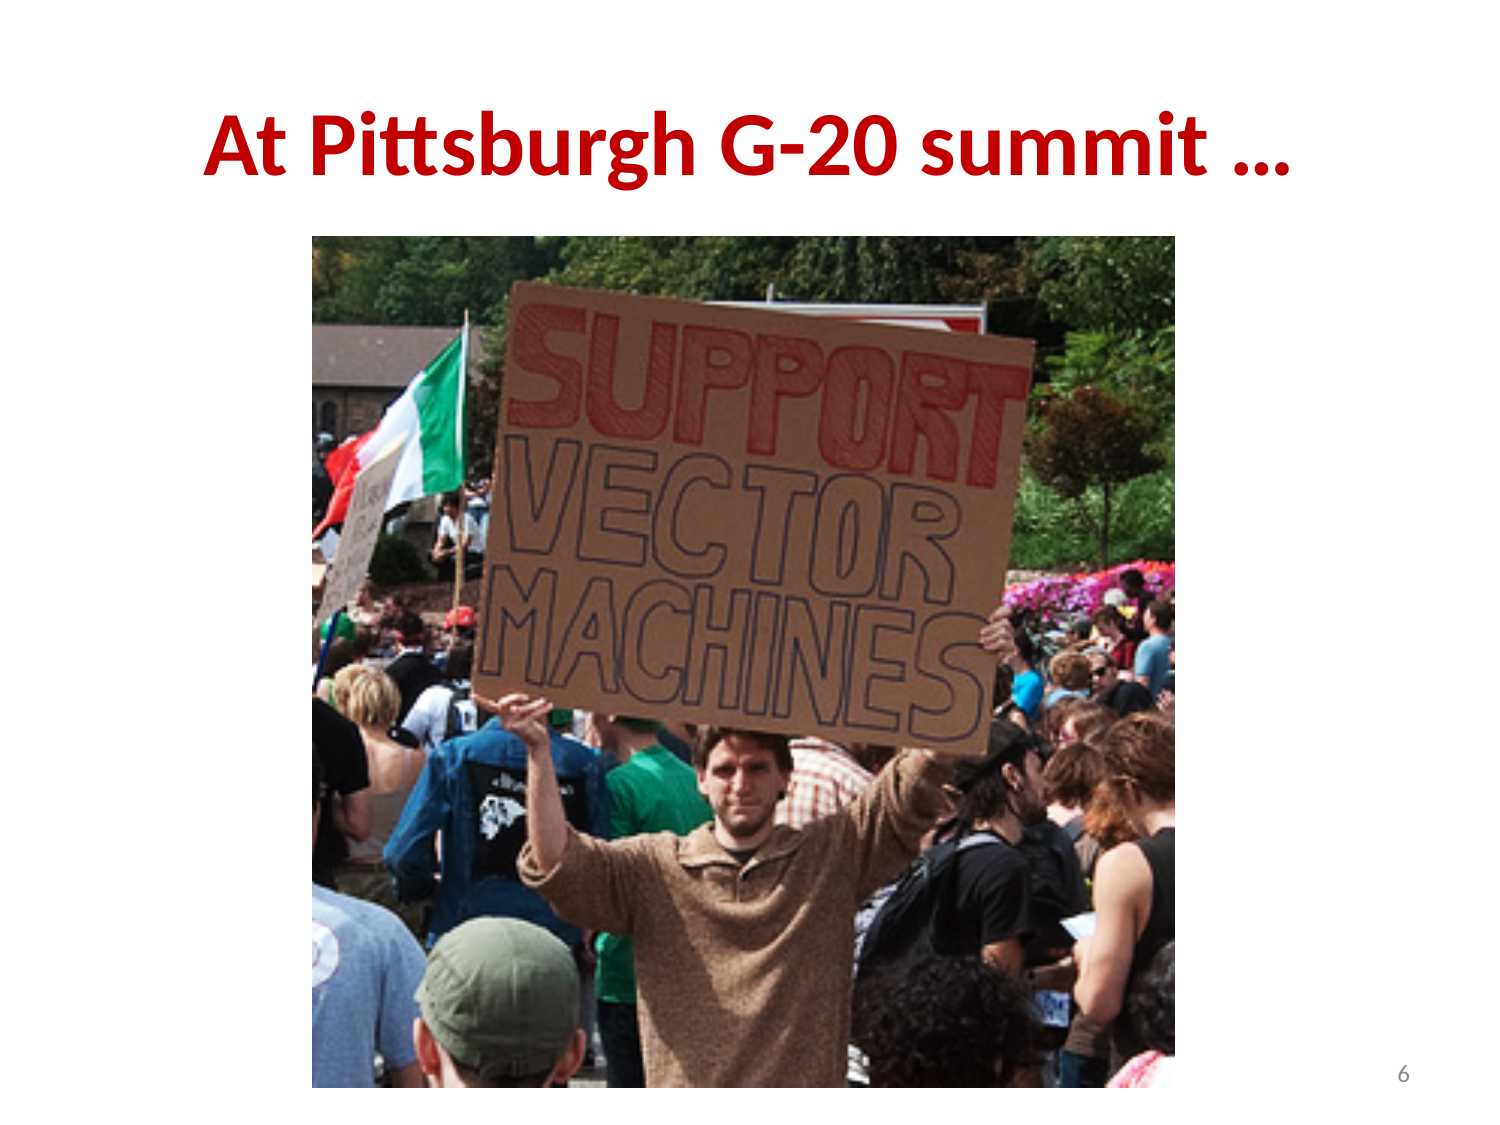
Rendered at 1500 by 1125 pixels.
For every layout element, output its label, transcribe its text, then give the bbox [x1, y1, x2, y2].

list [312, 236, 1176, 1088]
slide_number 6 [1074, 1042, 1425, 1103]
title At Pittsburgh G-20 summit … [75, 45, 1425, 233]
